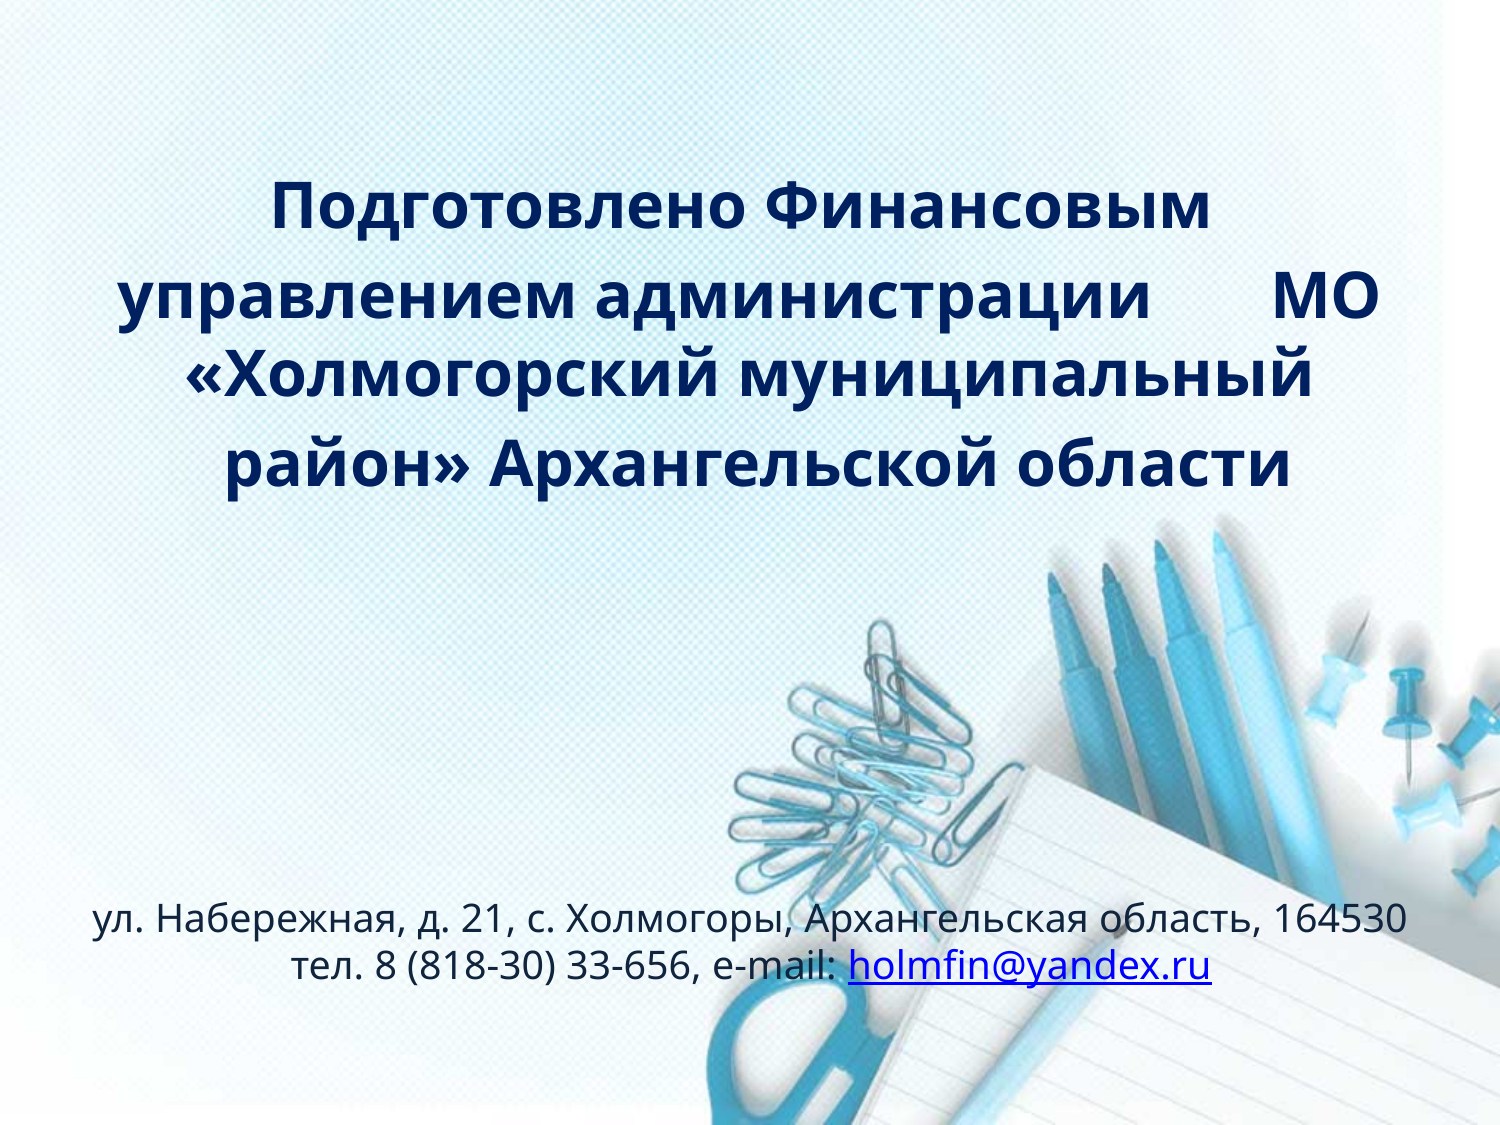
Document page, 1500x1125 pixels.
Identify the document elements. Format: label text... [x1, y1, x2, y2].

picture [0, 0, 1500, 1125]
list Подготовлено Финансовым управлением администрации МО «Холмогорский муниципальный район» Архангельской области ул. Набережная, д. 21, с. Холмогоры, Архангельская область, 164530 тел. 8 (818-30) 33-656, е-mail: holmfin@yandex.ru [75, 66, 1425, 1005]
